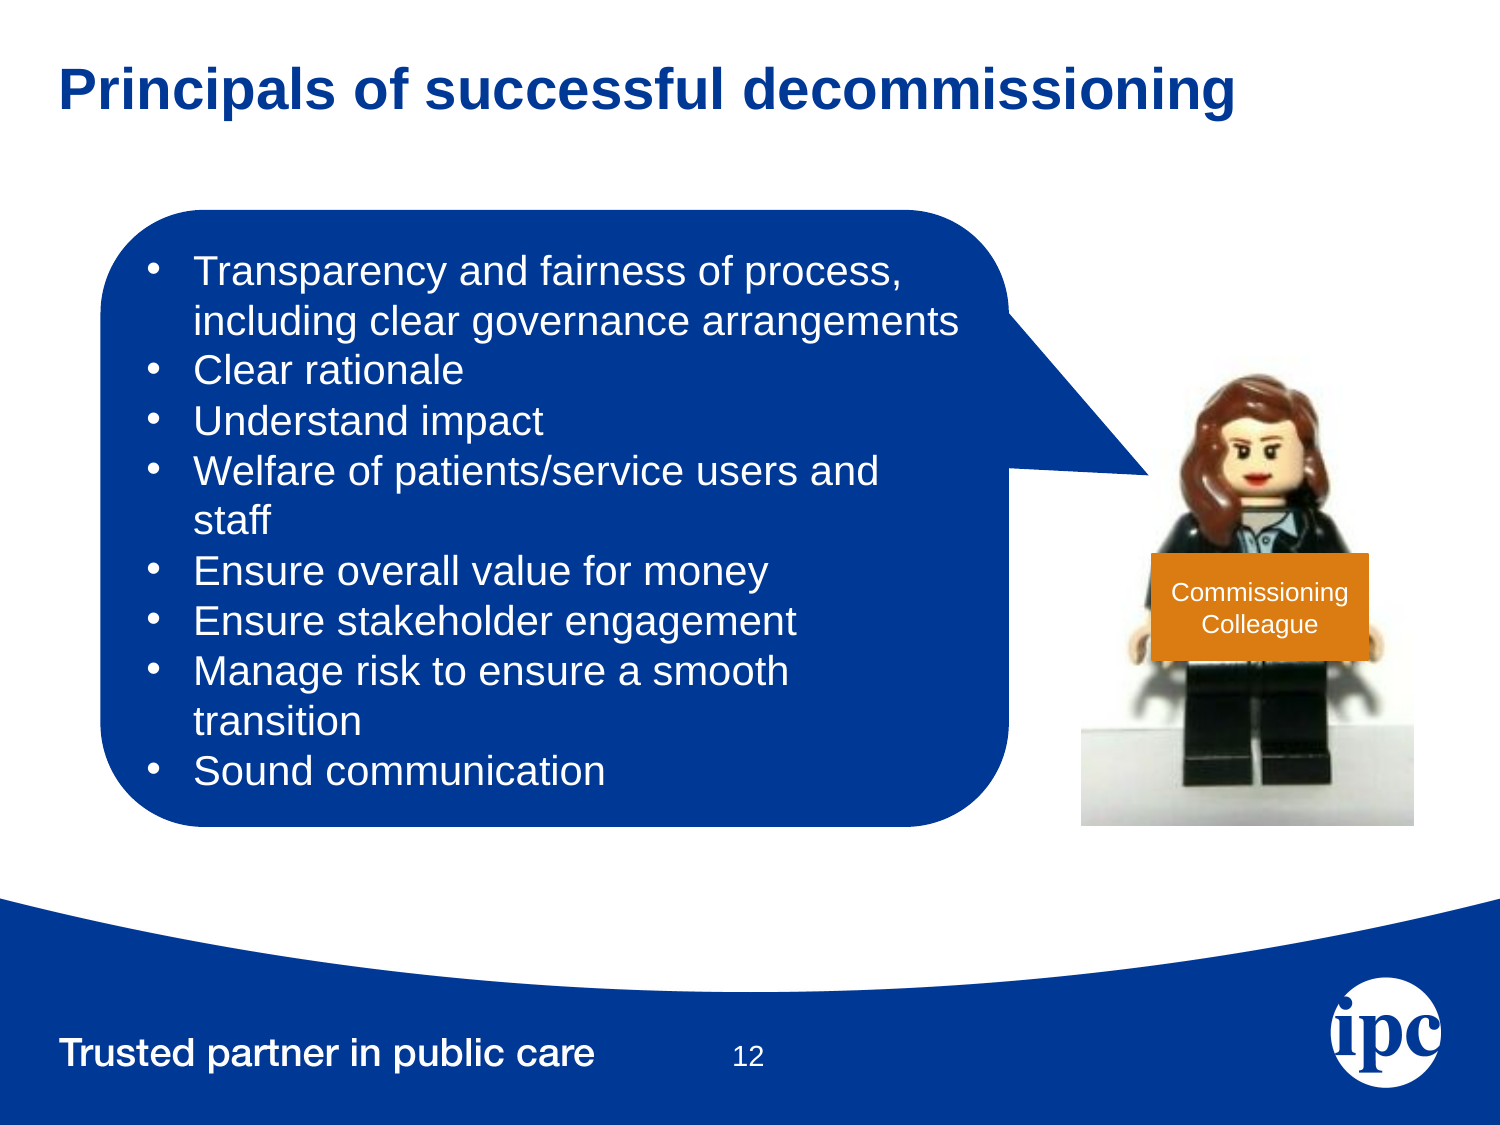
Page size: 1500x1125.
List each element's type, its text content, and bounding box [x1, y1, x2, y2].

picture [0, 0, 1500, 1125]
text_box Transparency and fairness of process, including clear governance arrangements Clear rationale Understand impact Welfare of patients/service users and staff Ensure overall value for money Ensure stakeholder engagement Manage risk to ensure a smooth transition Sound communication [100, 209, 1081, 827]
footer 12 [585, 1024, 911, 1085]
title Principals of successful decommissioning [58, 59, 1442, 131]
